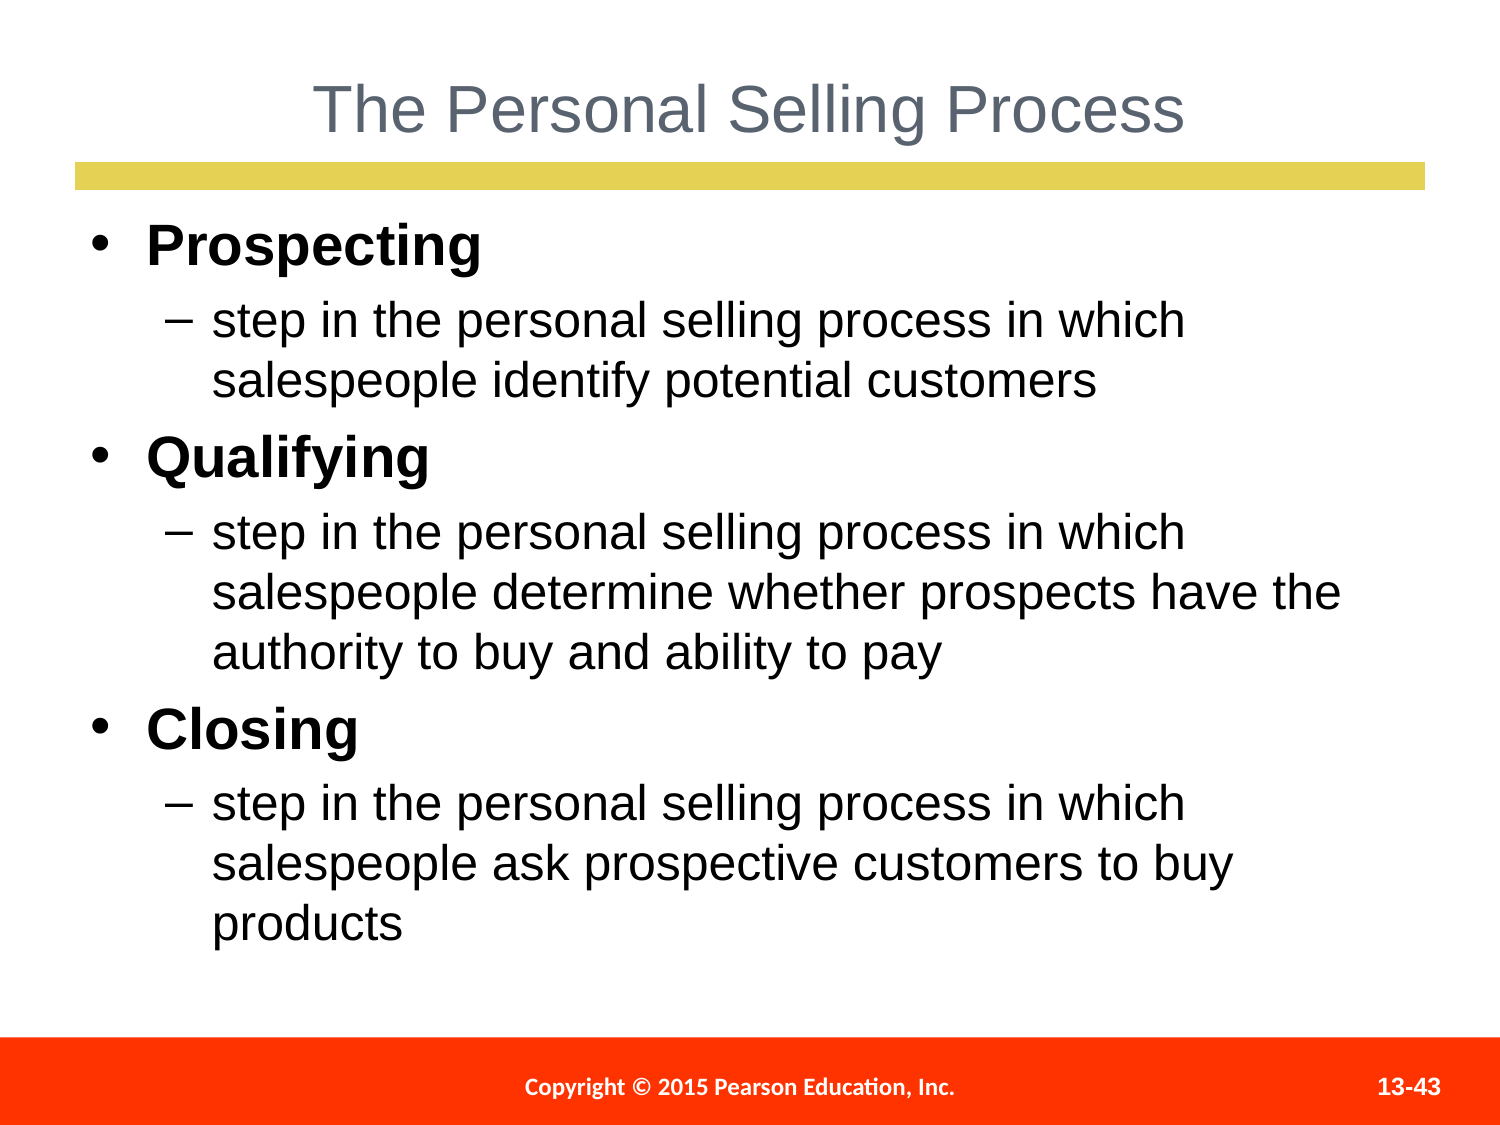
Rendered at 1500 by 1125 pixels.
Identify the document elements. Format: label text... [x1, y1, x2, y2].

list Prospecting step in the personal selling process in which salespeople identify potential customers Qualifying step in the personal selling process in which salespeople determine whether prospects have the authority to buy and ability to pay Closing step in the personal selling process in which salespeople ask prospective customers to buy products [74, 199, 1451, 1006]
title The Personal Selling Process [74, 12, 1426, 199]
